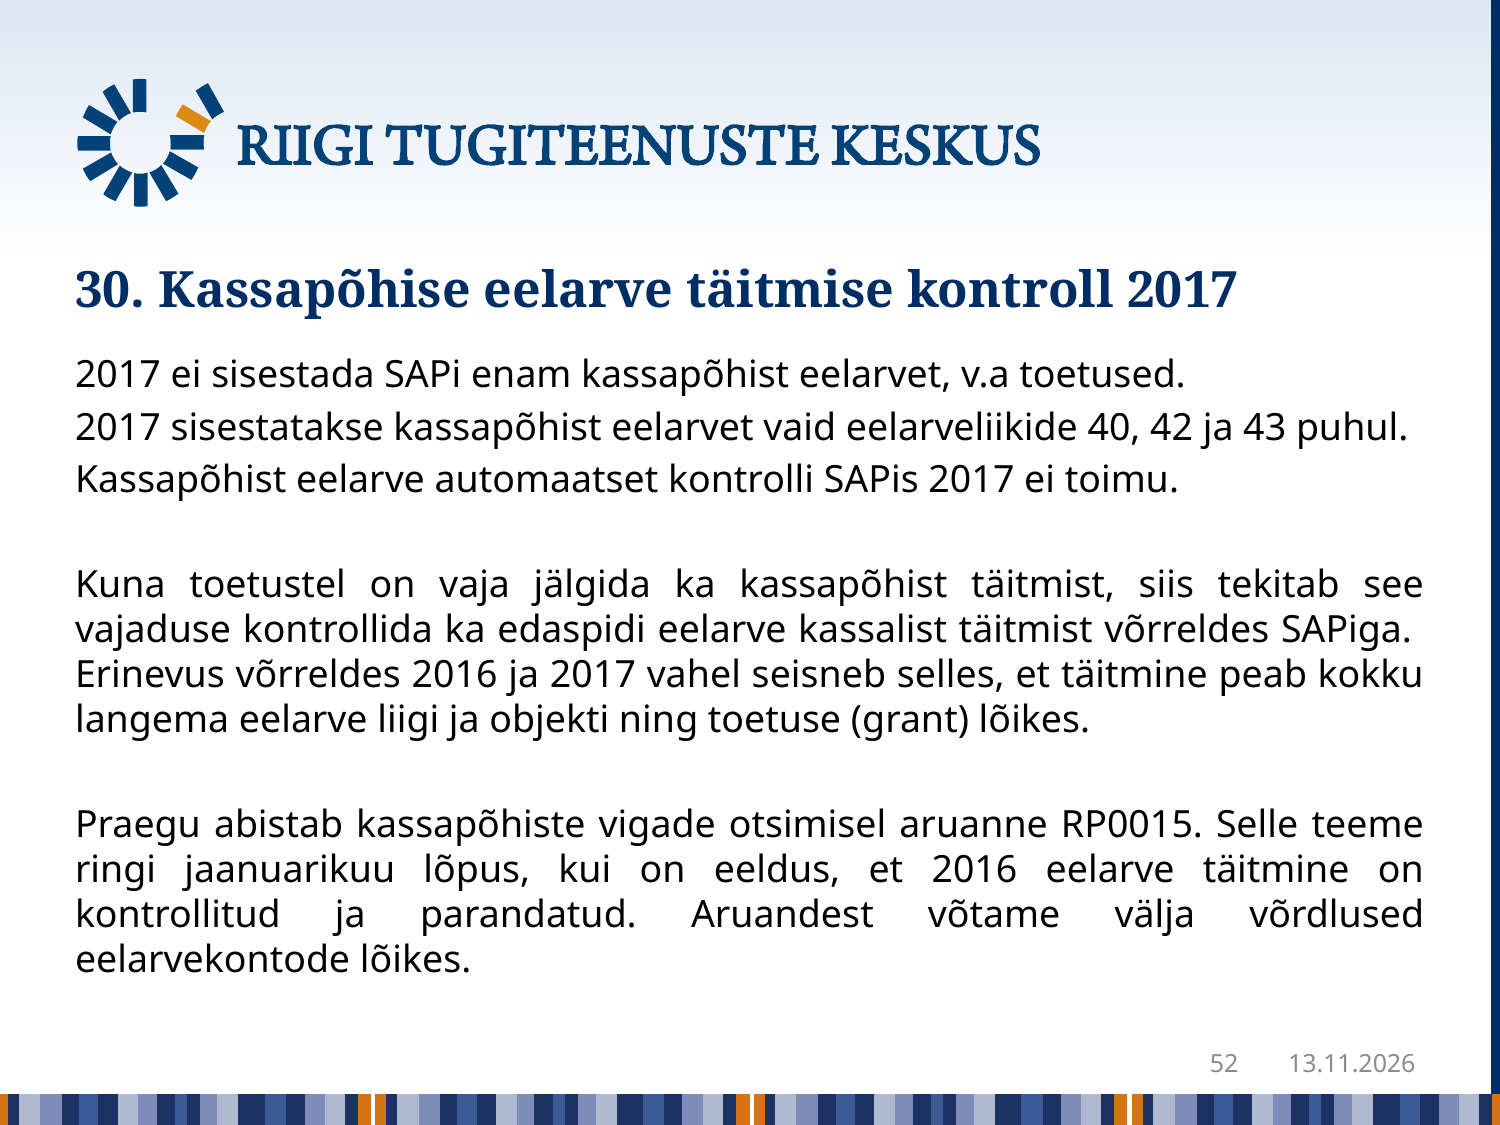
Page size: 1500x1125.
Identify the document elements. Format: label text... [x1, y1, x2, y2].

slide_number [1269, 1035, 1431, 1095]
title 30. Kassapõhise eelarve täitmise kontroll 2017 [75, 257, 1425, 349]
list 2017 ei sisestada SAPi enam kassapõhist eelarvet, v.a toetused. 2017 sisestatakse kassapõhist eelarvet vaid eelarveliikide 40, 42 ja 43 puhul. Kassapõhist eelarve automaatset kontrolli SAPis 2017 ei toimu. Kuna toetustel on vaja jälgida ka kassapõhist täitmist, siis tekitab see vajaduse kontrollida ka edaspidi eelarve kassalist täitmist võrreldes SAPiga. Erinevus võrreldes 2016 ja 2017 vahel seisneb selles, et täitmine peab kokku langema eelarve liigi ja objekti ning toetuse (grant) lõikes. Praegu abistab kassapõhiste vigade otsimisel aruanne RP0015. Selle teeme ringi jaanuarikuu lõpus, kui on eeldus, et 2016 eelarve täitmine on kontrollitud ja parandatud. Aruandest võtame välja võrdlused eelarvekontode lõikes. [75, 349, 1425, 1012]
slide_number 52 [1139, 1035, 1254, 1095]
